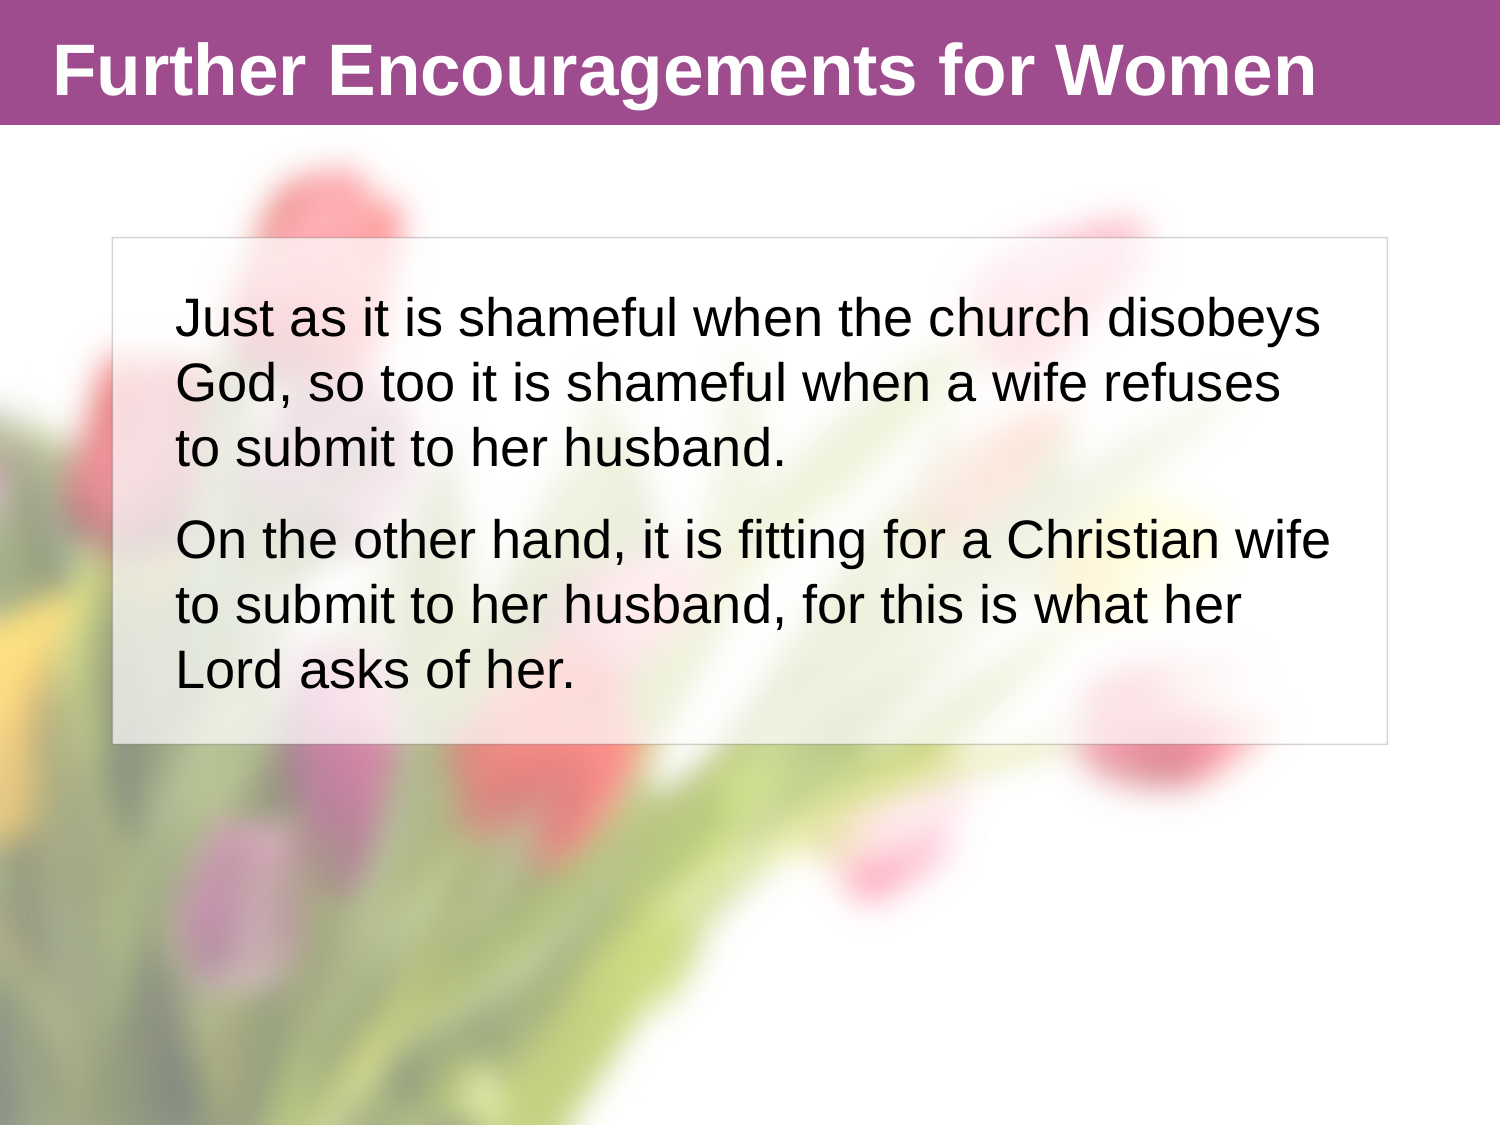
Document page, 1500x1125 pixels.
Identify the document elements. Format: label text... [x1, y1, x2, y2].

picture [0, 125, 1500, 1125]
text_box Just as it is shameful when the church disobeys God, so too it is shameful when a wife refuses to submit to her husband. On the other hand, it is fitting for a Christian wife to submit to her husband, for this is what her Lord asks of her. [112, 237, 1388, 745]
text_box Further Encouragements for Women [0, 0, 1500, 125]
